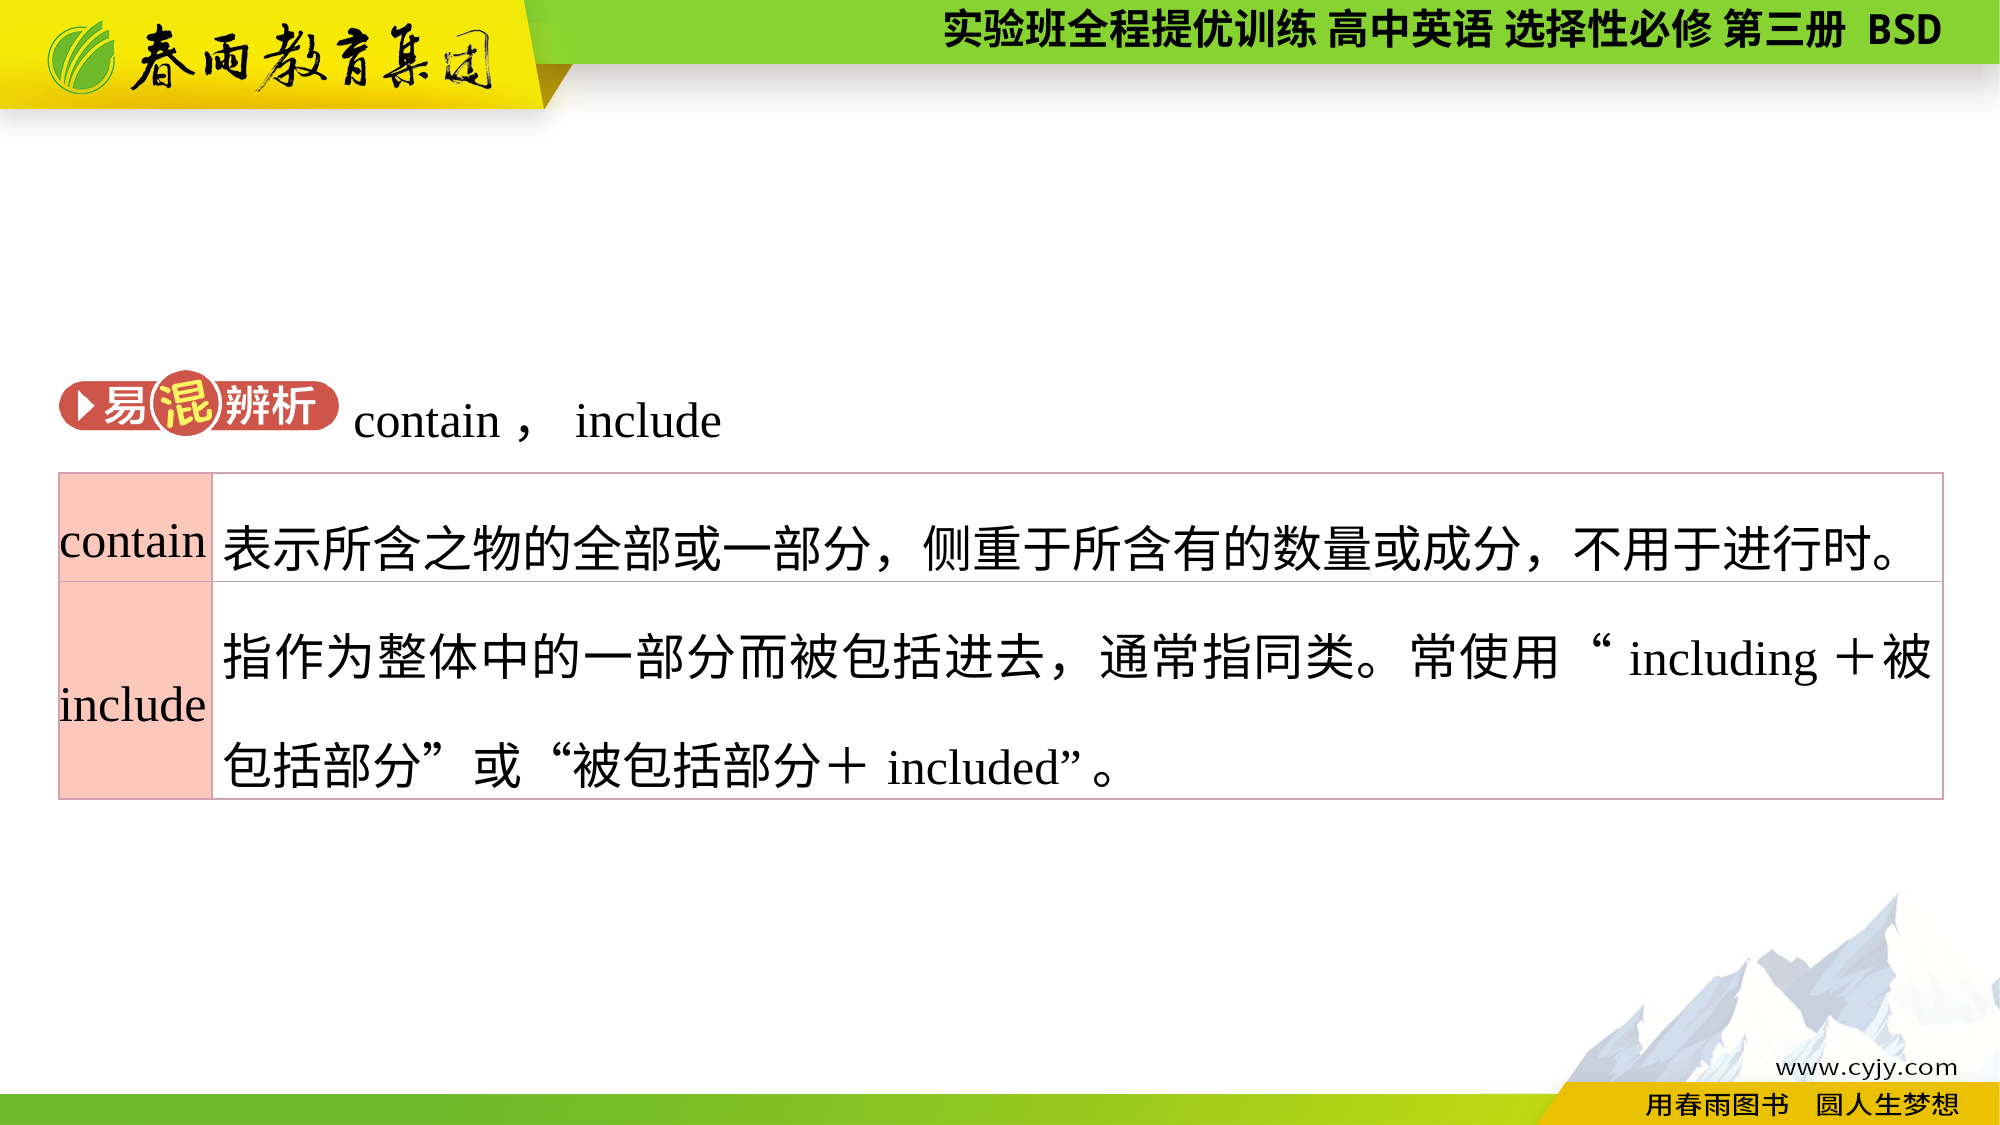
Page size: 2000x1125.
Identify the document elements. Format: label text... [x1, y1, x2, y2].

table_cell include [60, 582, 211, 798]
table_header contain [60, 474, 211, 581]
table_cell 指作为整体中的一部分而被包括进去，通常指同类。常使用“including＋被包括部分”或“被包括部分＋included”。 [213, 582, 1942, 798]
table_header 表示所含之物的全部或一部分，侧重于所含有的数量或成分，不用于进行时。 [213, 474, 1942, 581]
picture [0, 0, 2000, 1125]
list contain，include [59, 349, 1944, 445]
